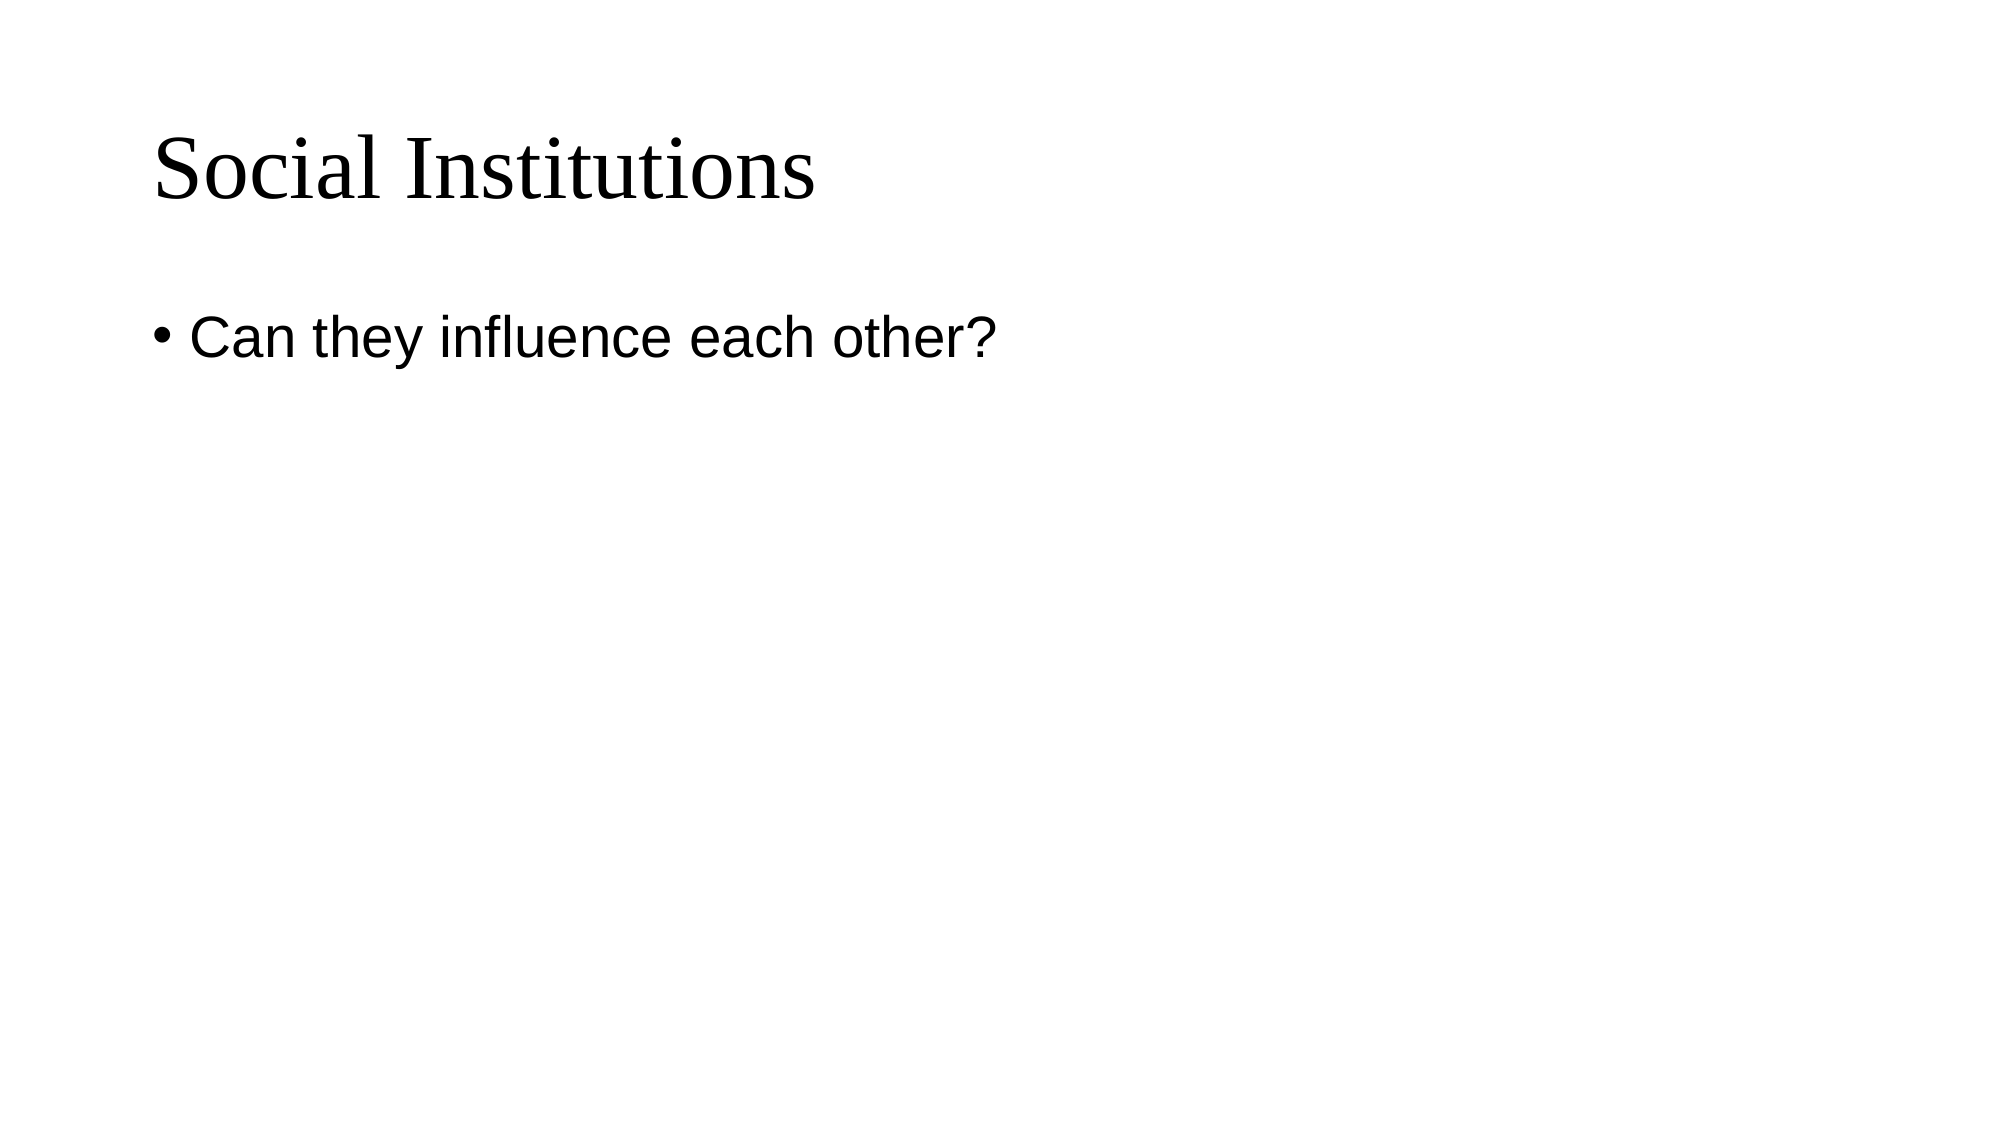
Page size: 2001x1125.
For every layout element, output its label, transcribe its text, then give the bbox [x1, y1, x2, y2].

title Social Institutions [137, 59, 1863, 278]
list Can they influence each other? [137, 299, 1863, 1014]
